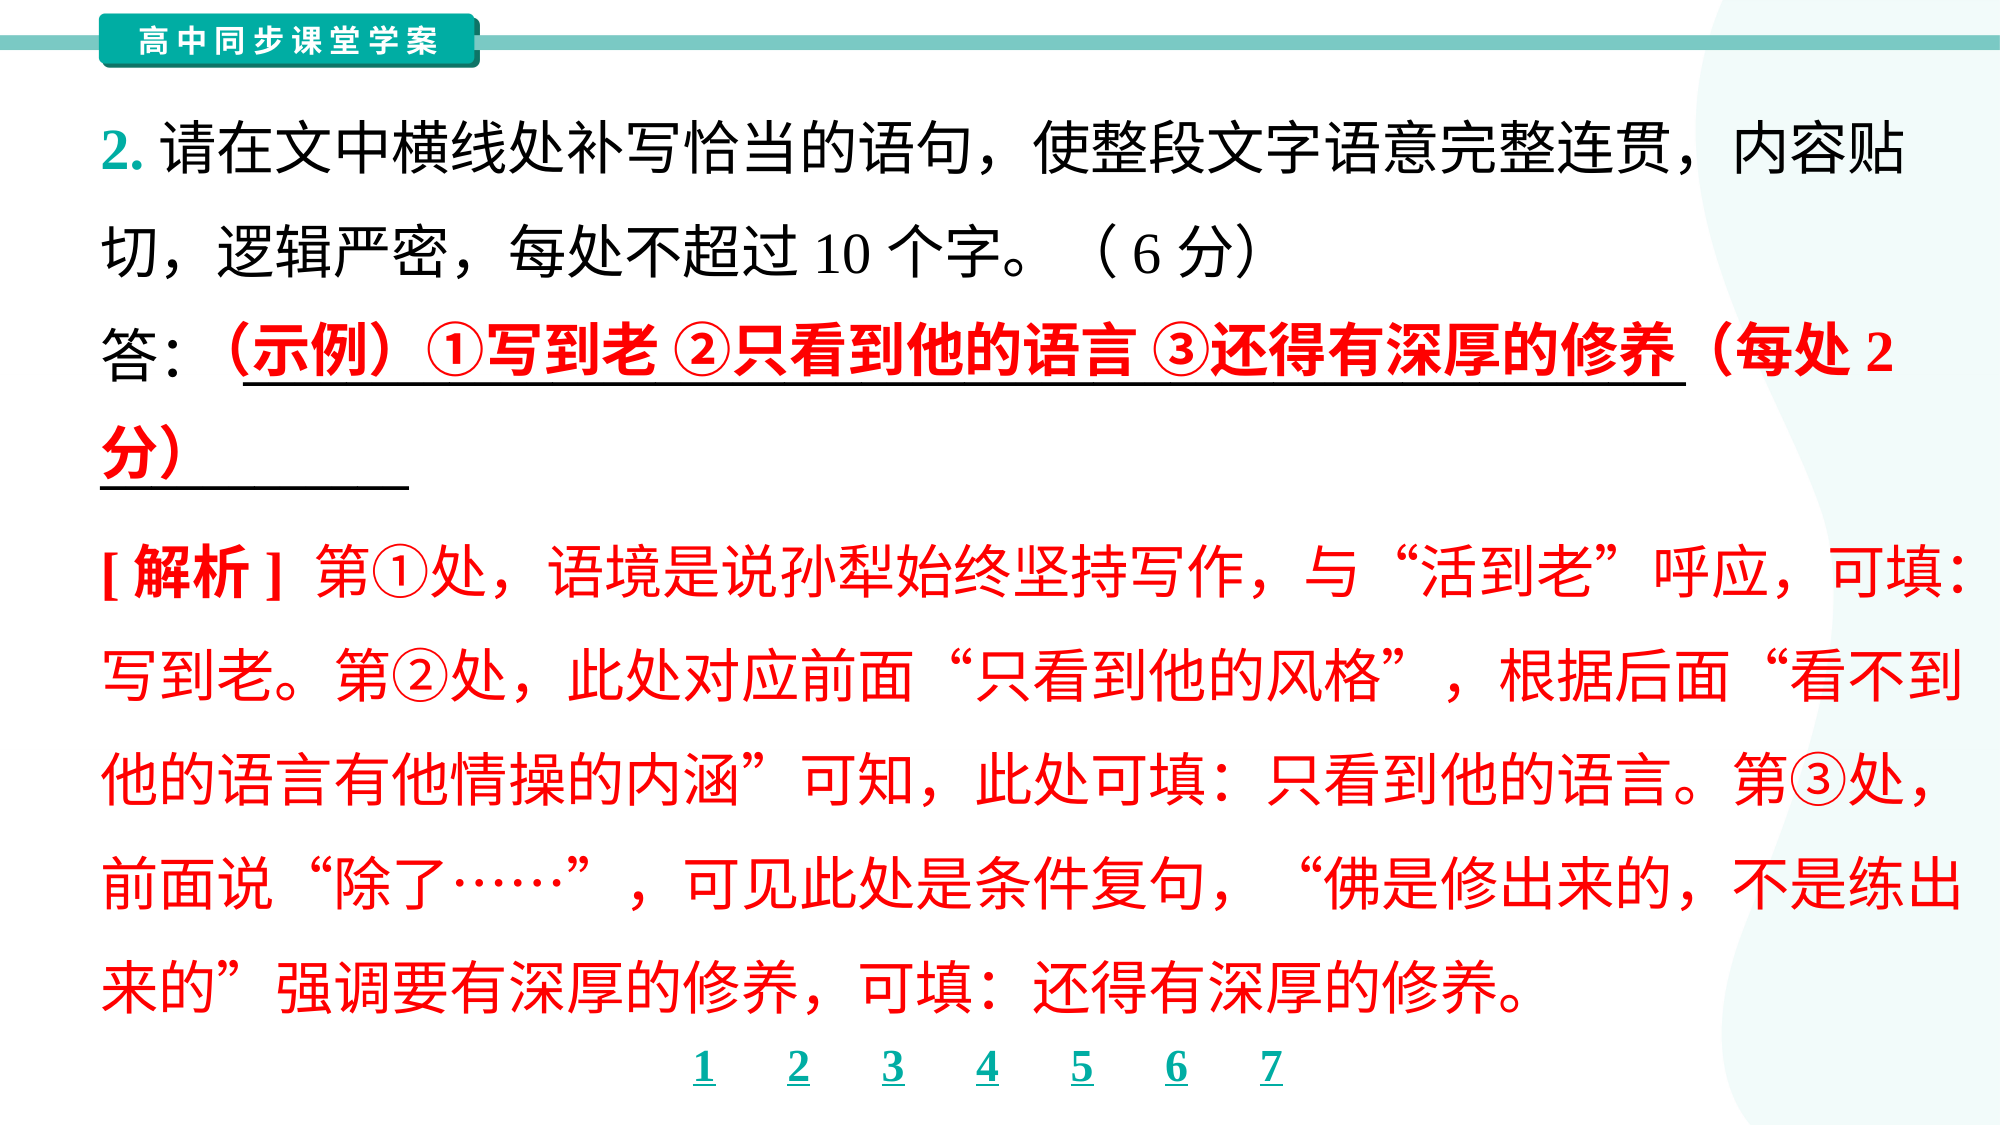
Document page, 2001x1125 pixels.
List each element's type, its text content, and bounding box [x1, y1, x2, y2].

text_box （示例）①写到老 ②只看到他的语言 ③还得有深厚的修养（每处2分） [100, 279, 1899, 487]
text_box 2.请在文中横线处补写恰当的语句，使整段文字语意完整连贯，内容贴 切，逻辑严密，每处不超过10个字。（6分） 答： ________________________________________________________ ____________ [100, 487, 1899, 494]
text_box [解析] 第①处，语境是说孙犁始终坚持写作，与“活到老”呼应，可填： 写到老。第②处，此处对应前面“只看到他的风格”，根据后面“看不到 他的语言有他情操的内涵”可知，此处可填：只看到他的语言。第③处， 前面说“除了……”，可见此处是条件复句，“佛是修出来的，不是练出 来的”强调要有深厚的修养，可填：还得有深厚的修养。 [100, 500, 1899, 1022]
text_box 2.请在文中横线处补写恰当的语句，使整段文字语意完整连贯，内容贴 切，逻辑严密，每处不超过10个字。（6分） 答： ________________________________________________________ ____________ [100, 76, 1899, 279]
picture [0, 0, 2000, 1125]
